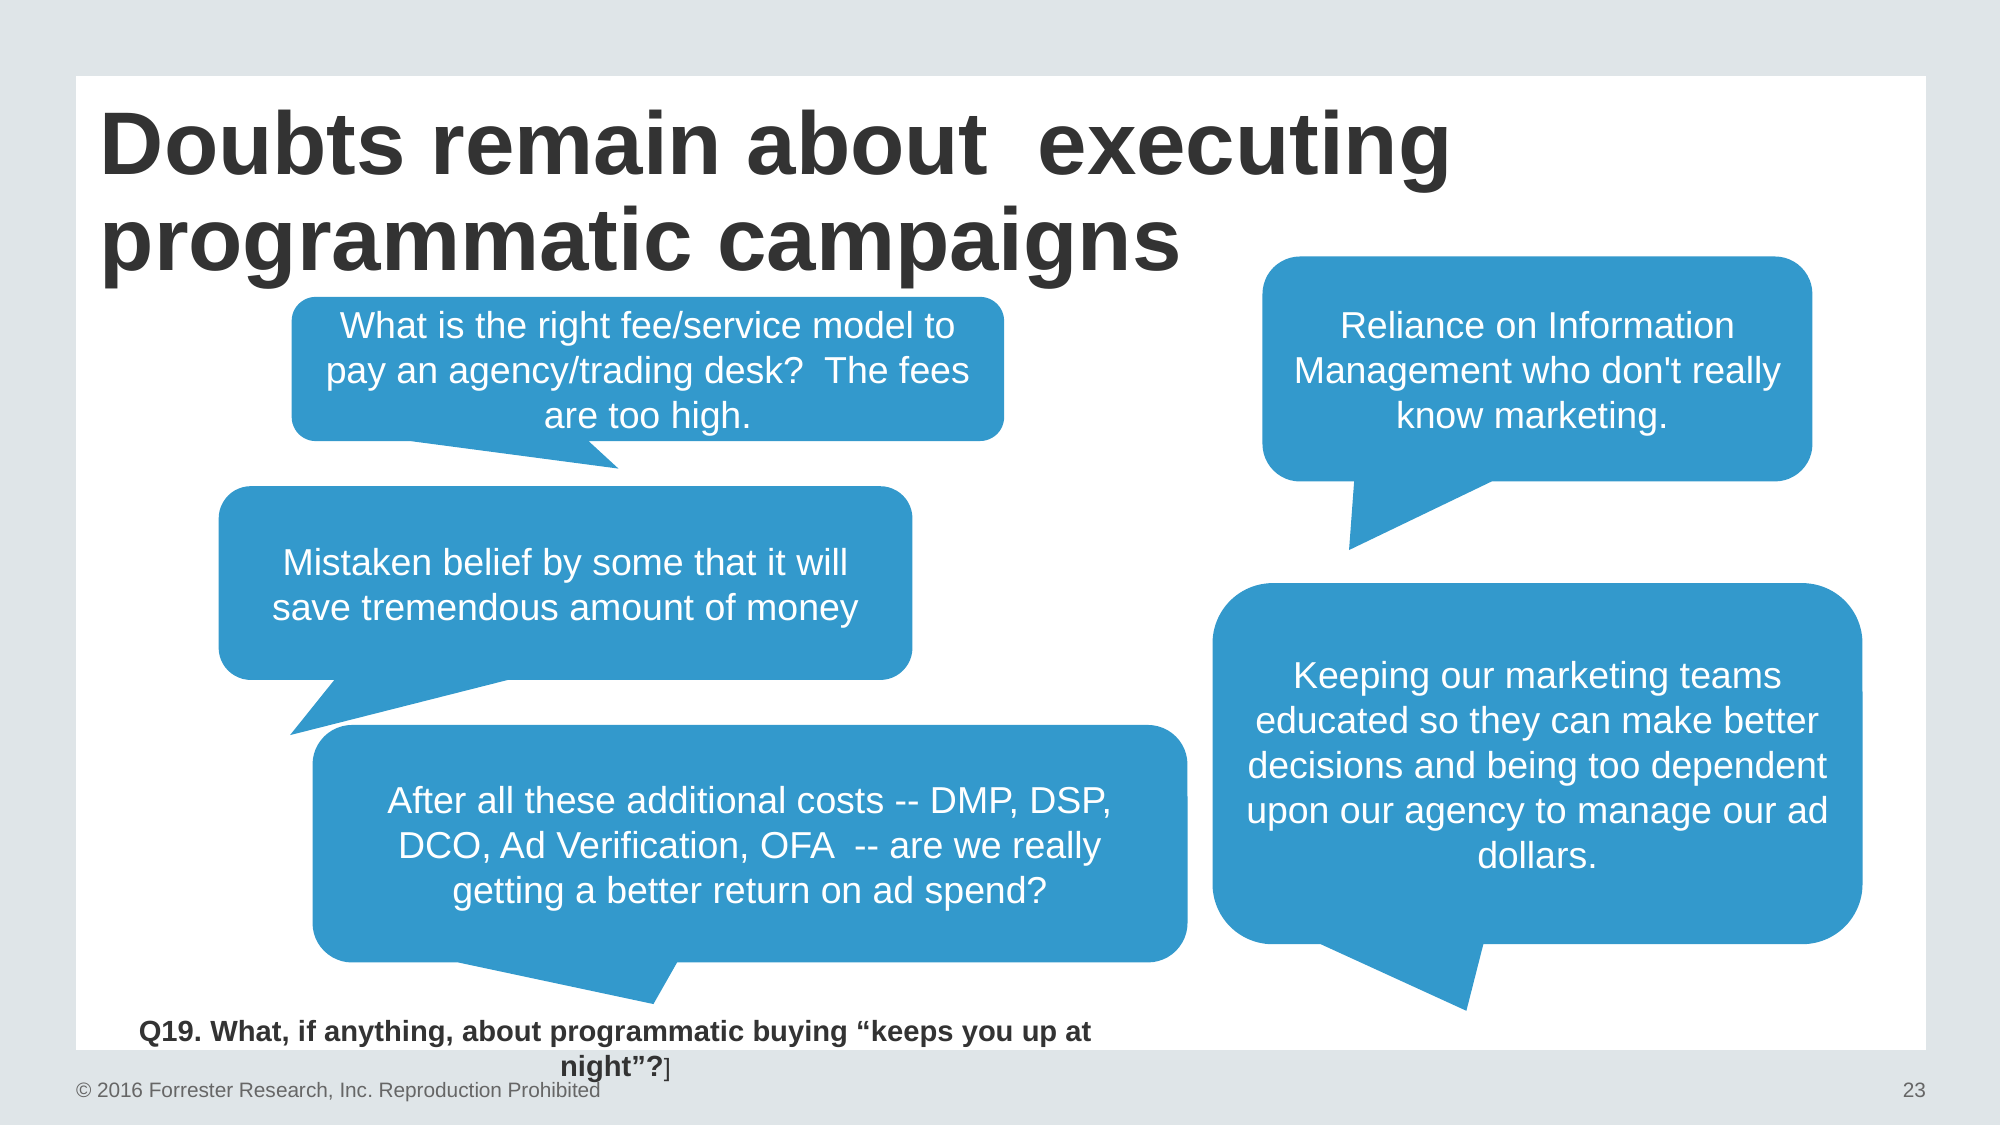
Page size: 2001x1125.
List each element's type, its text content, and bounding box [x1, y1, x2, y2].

text_box After all these additional costs -- DMP, DSP, DCO, Ad Verification, OFA -- are we really getting a better return on ad spend? [310, 722, 1190, 1007]
title Doubts remain about executing programmatic campaigns [99, 97, 1900, 292]
text_box Mistaken belief by some that it will save tremendous amount of money [216, 484, 915, 738]
text_box Q19. What, if anything, about programmatic buying “keeps you up at night”?] [81, 1012, 1150, 1083]
text_box What is the right fee/service model to pay an agency/trading desk? The fees are too high. [289, 294, 1007, 471]
text_box Reliance on Information Management who don't really know marketing. [1260, 254, 1815, 552]
text_box Keeping our marketing teams educated so they can make better decisions and being too dependent upon our agency to manage our ad dollars. [1210, 581, 1865, 1013]
